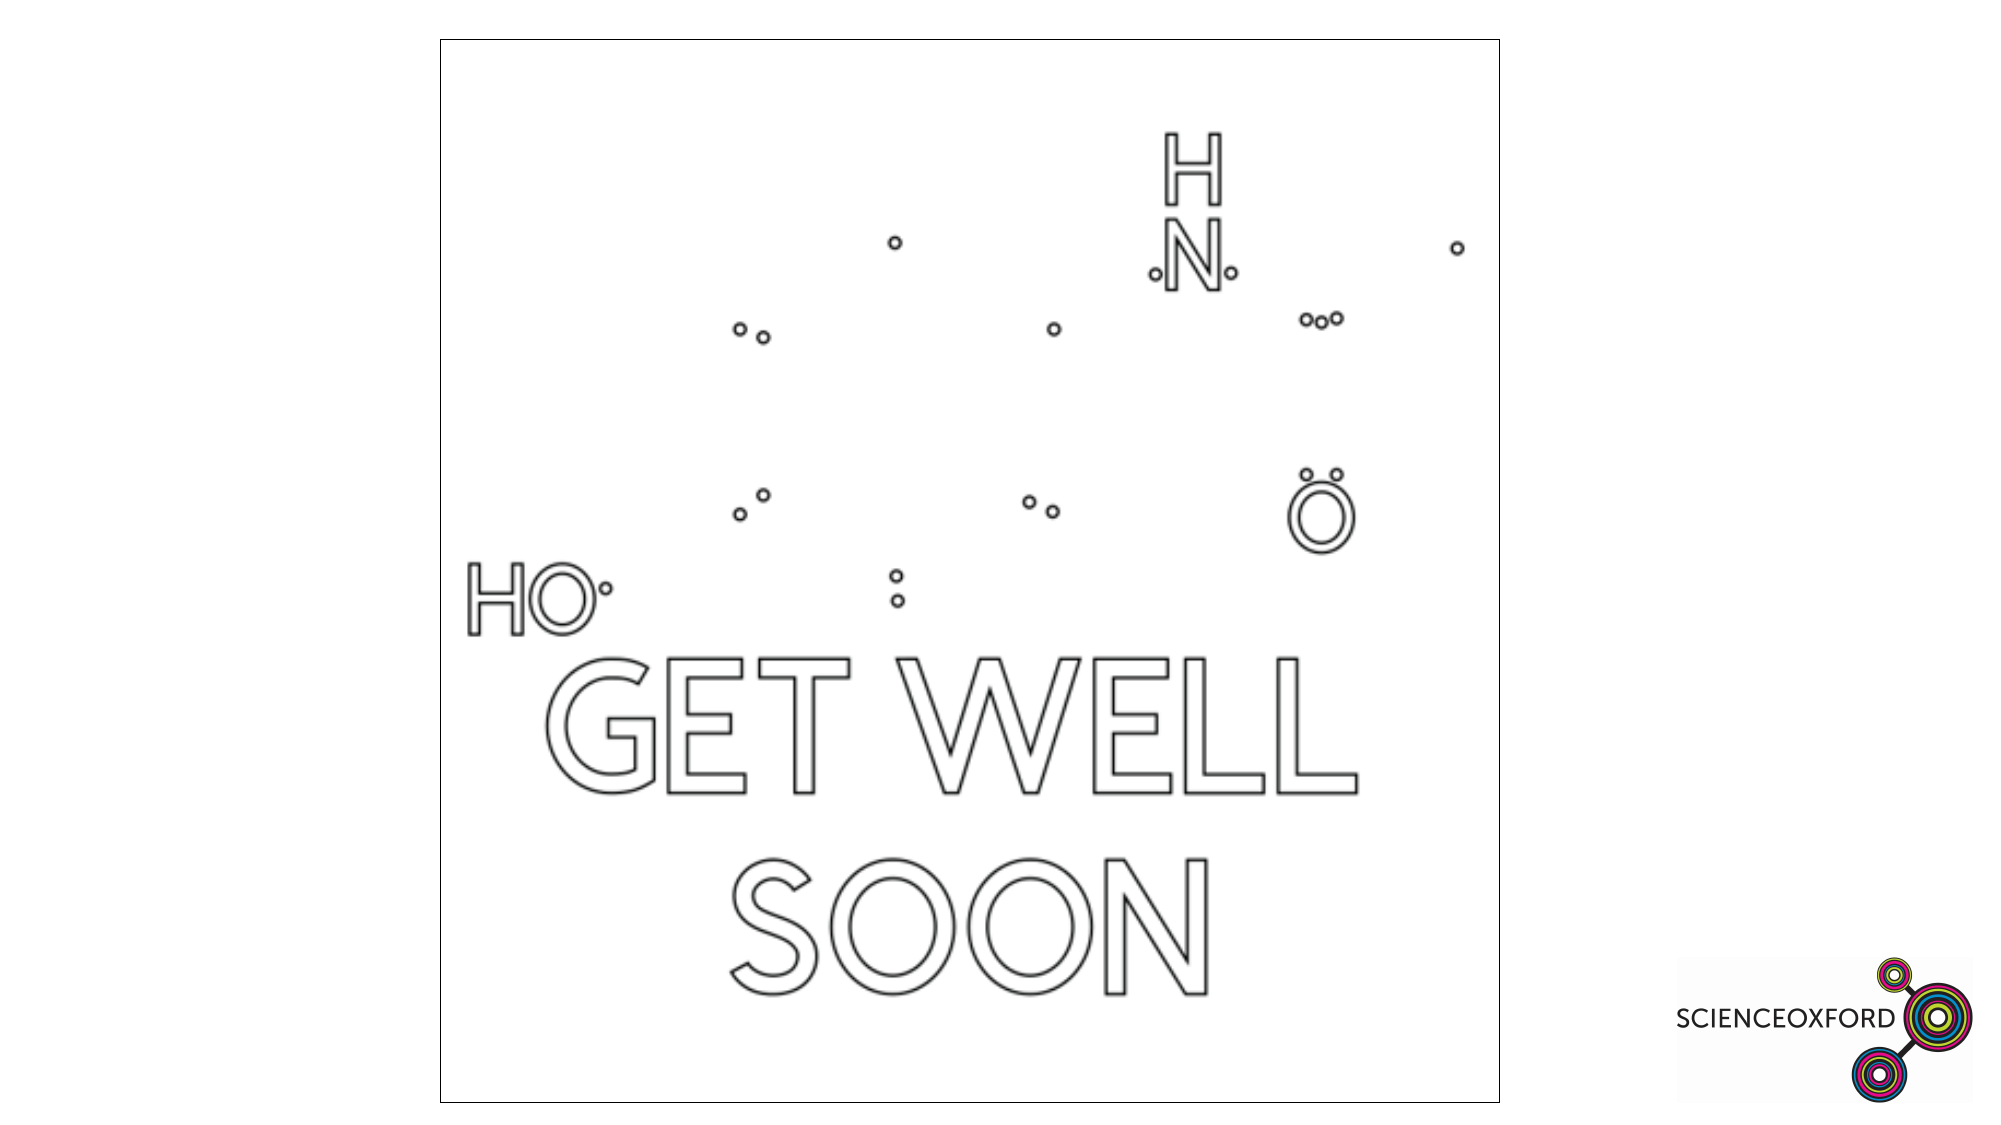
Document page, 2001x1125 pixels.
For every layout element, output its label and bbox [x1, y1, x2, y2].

picture [1677, 957, 1974, 1103]
picture [439, 39, 1500, 1103]
